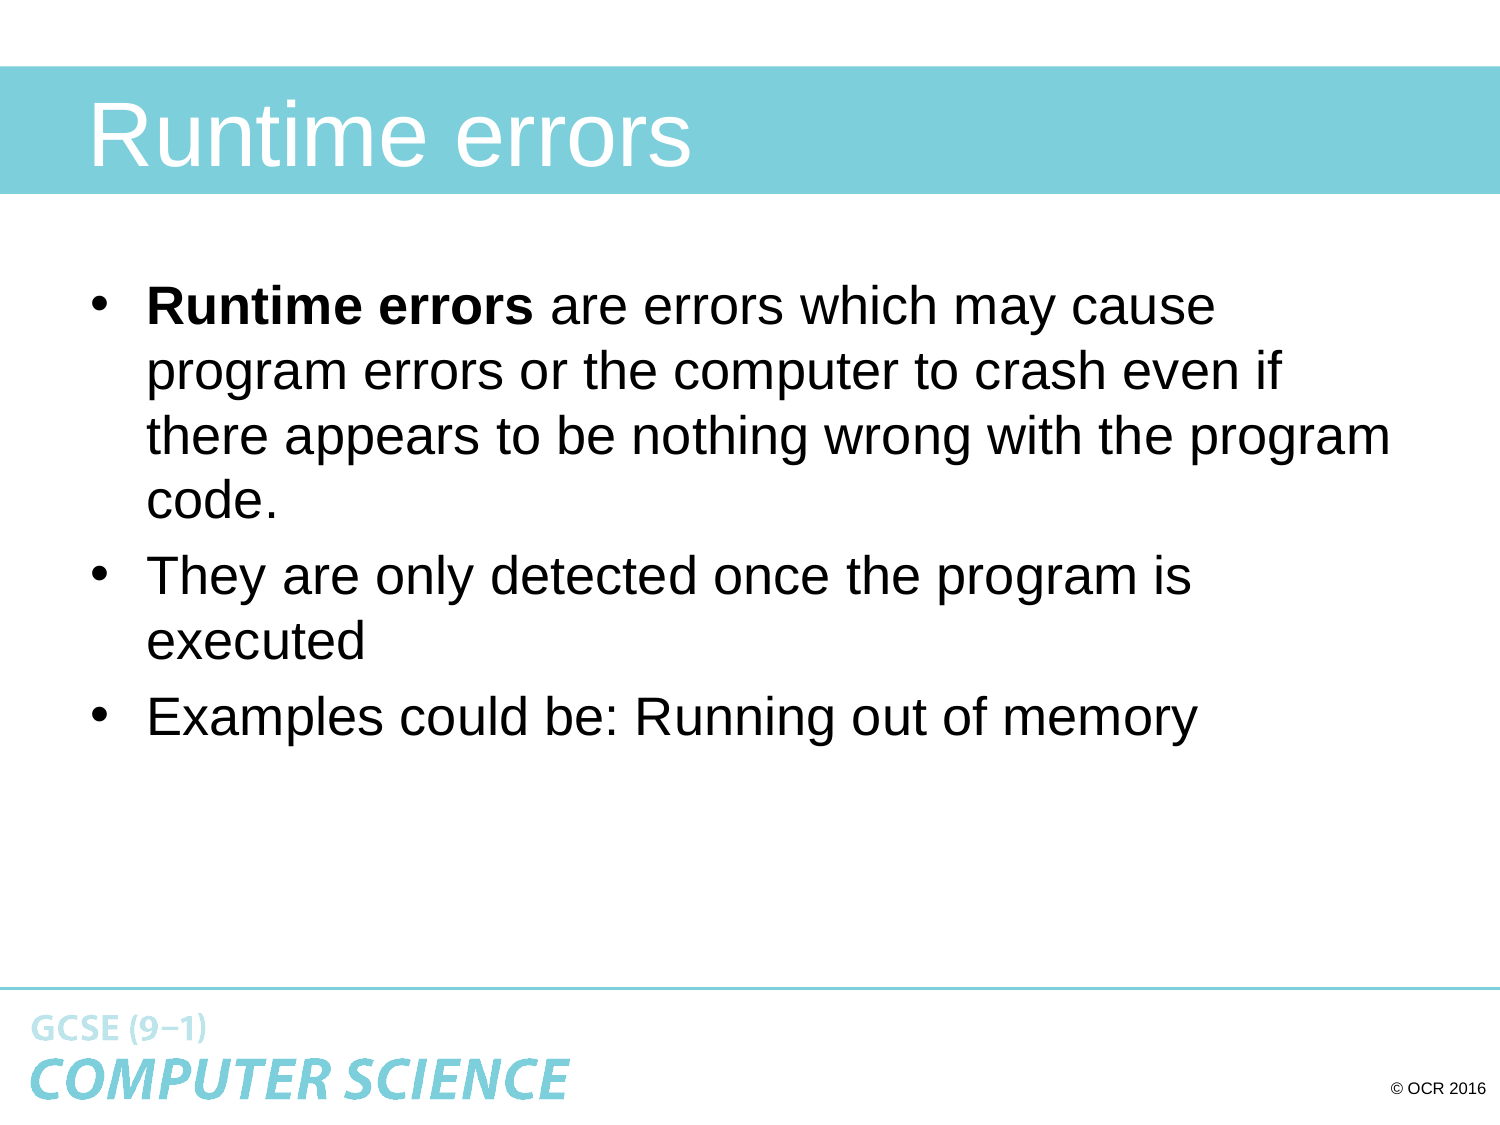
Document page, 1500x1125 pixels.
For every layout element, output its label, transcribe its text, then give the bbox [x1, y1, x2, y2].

title Runtime errors [0, 66, 1500, 194]
picture [0, 987, 1500, 1124]
list Runtime errors are errors which may cause program errors or the computer to crash even if there appears to be nothing wrong with the program code. They are only detected once the program is executed Examples could be: Running out of memory [75, 262, 1425, 965]
